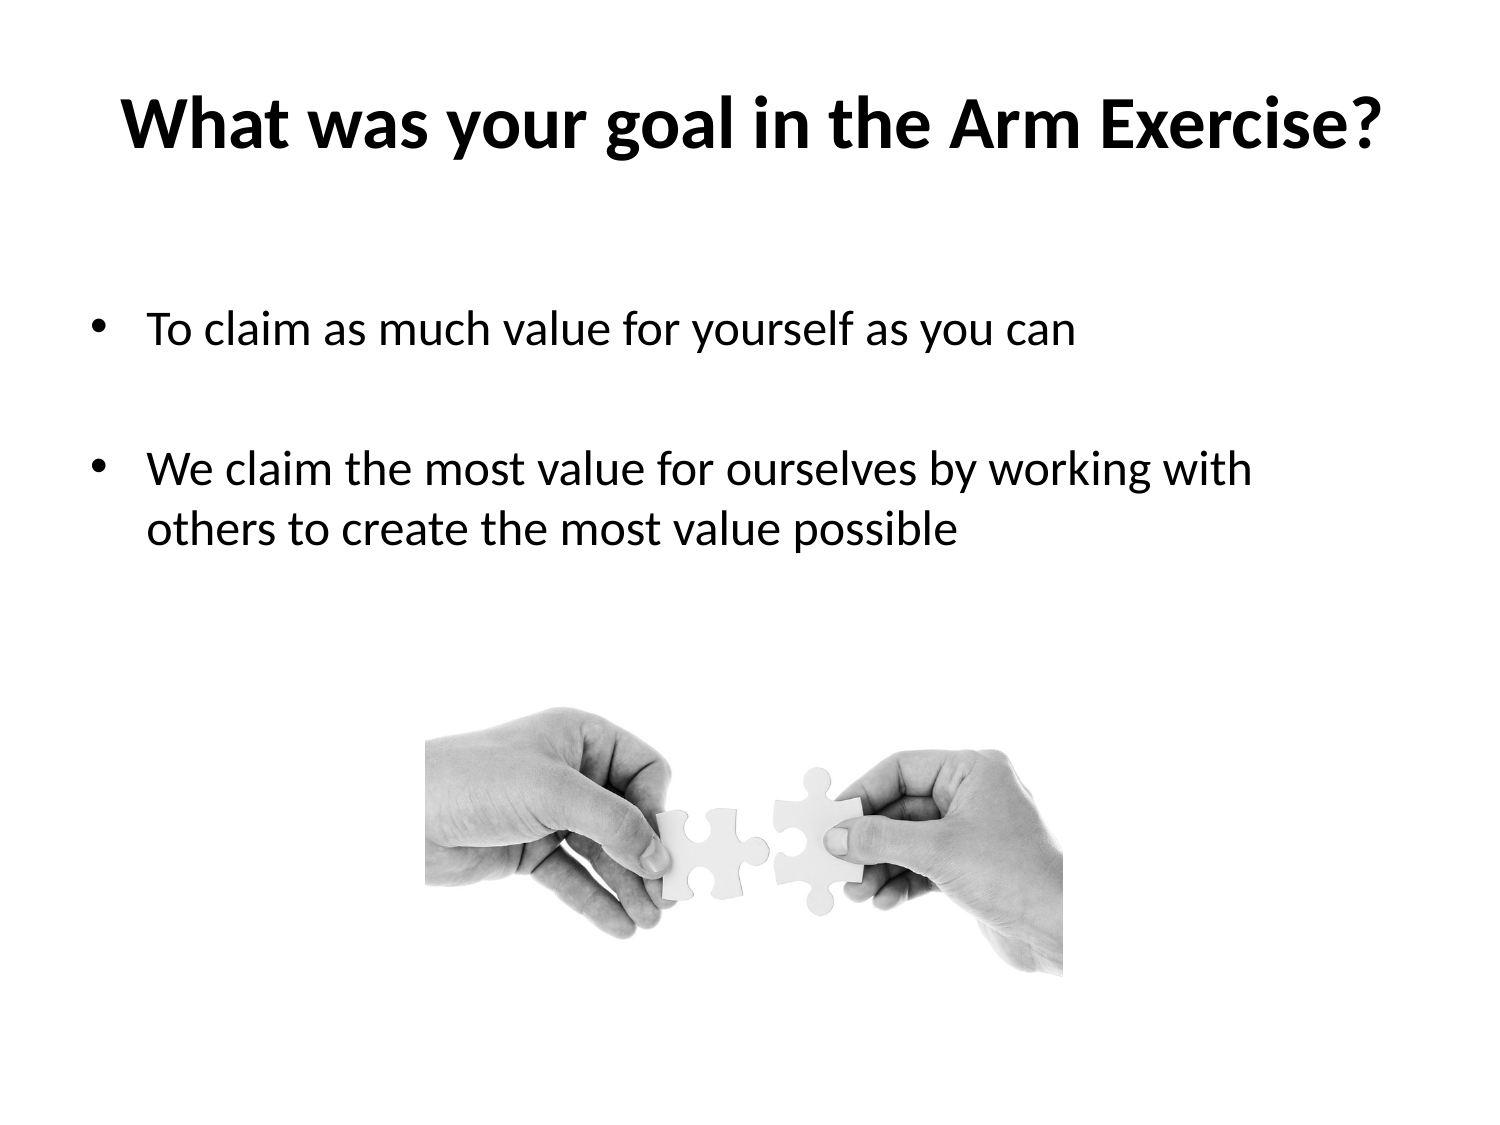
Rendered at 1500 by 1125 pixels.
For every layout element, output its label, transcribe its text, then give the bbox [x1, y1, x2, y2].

title What was your goal in the Arm Exercise? [75, 24, 1431, 213]
picture [424, 624, 1063, 1051]
list To claim as much value for yourself as you can We claim the most value for ourselves by working with others to create the most value possible [75, 287, 1406, 1030]
